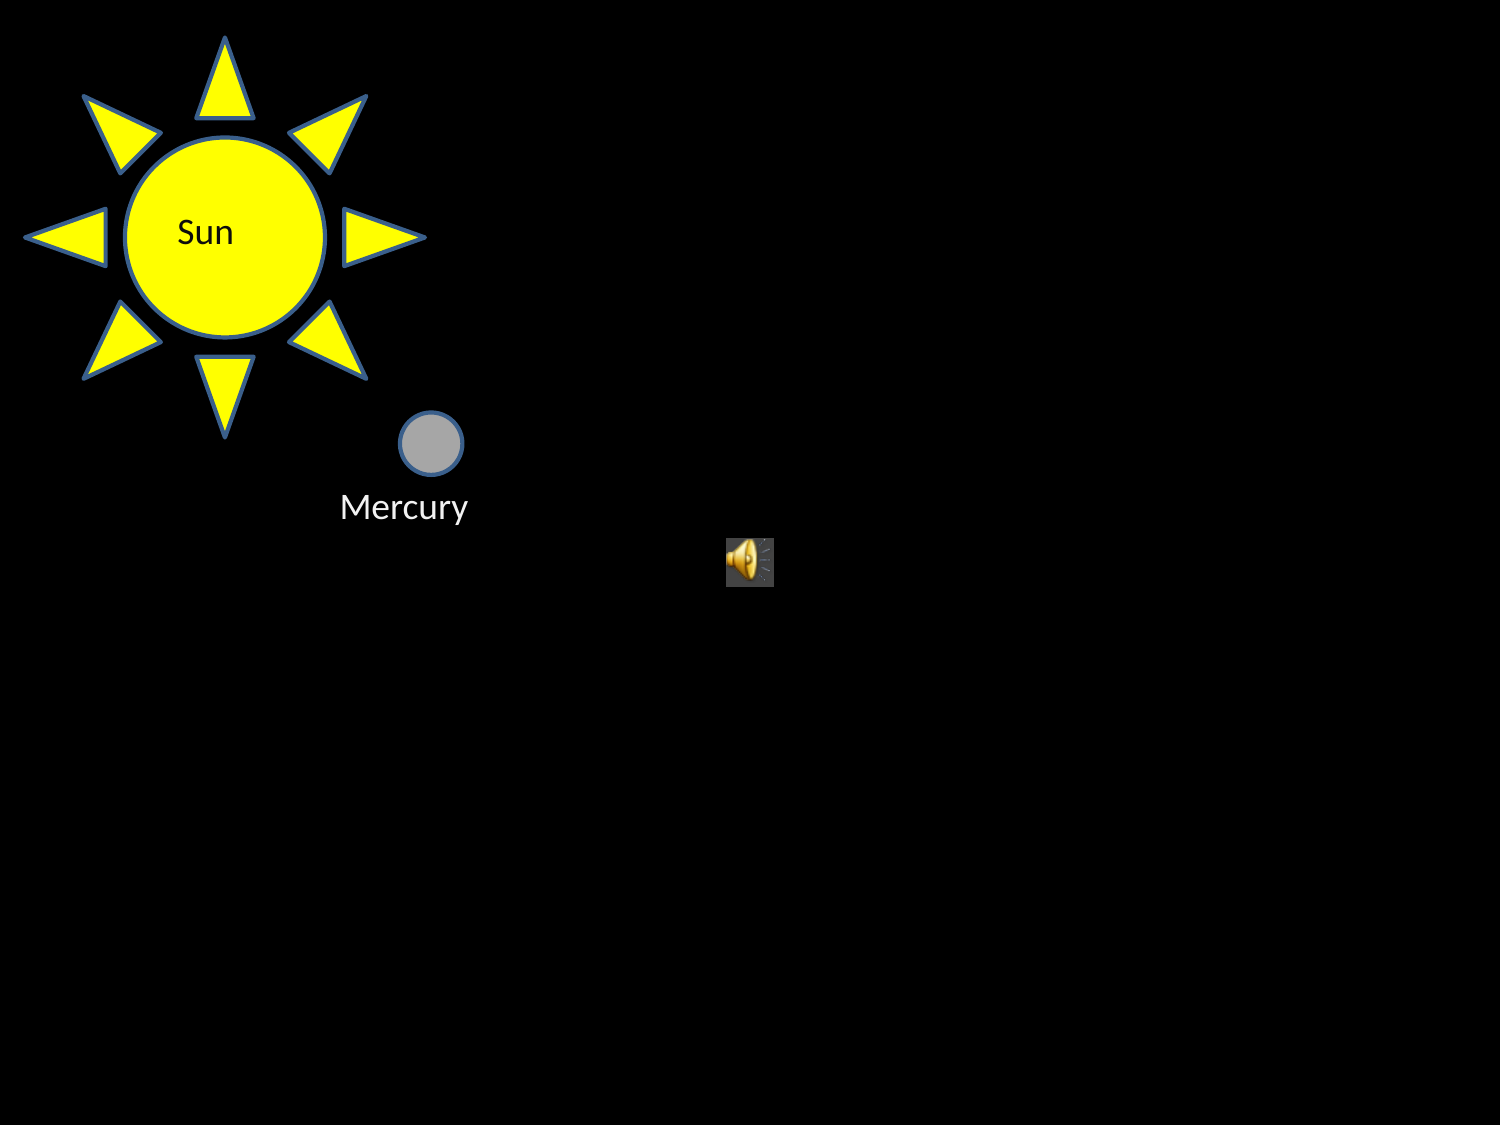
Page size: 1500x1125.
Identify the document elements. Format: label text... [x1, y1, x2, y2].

text_box Mercury [324, 474, 538, 535]
picture [724, 537, 776, 588]
text_box Sun [162, 199, 300, 260]
text_box [194, 354, 256, 440]
text_box [22, 206, 108, 269]
text_box [286, 94, 369, 176]
text_box [81, 94, 163, 176]
text_box [122, 135, 328, 340]
text_box [81, 299, 163, 381]
text_box [194, 35, 256, 121]
text_box [342, 206, 428, 269]
text_box [286, 299, 369, 381]
text_box [397, 410, 465, 474]
